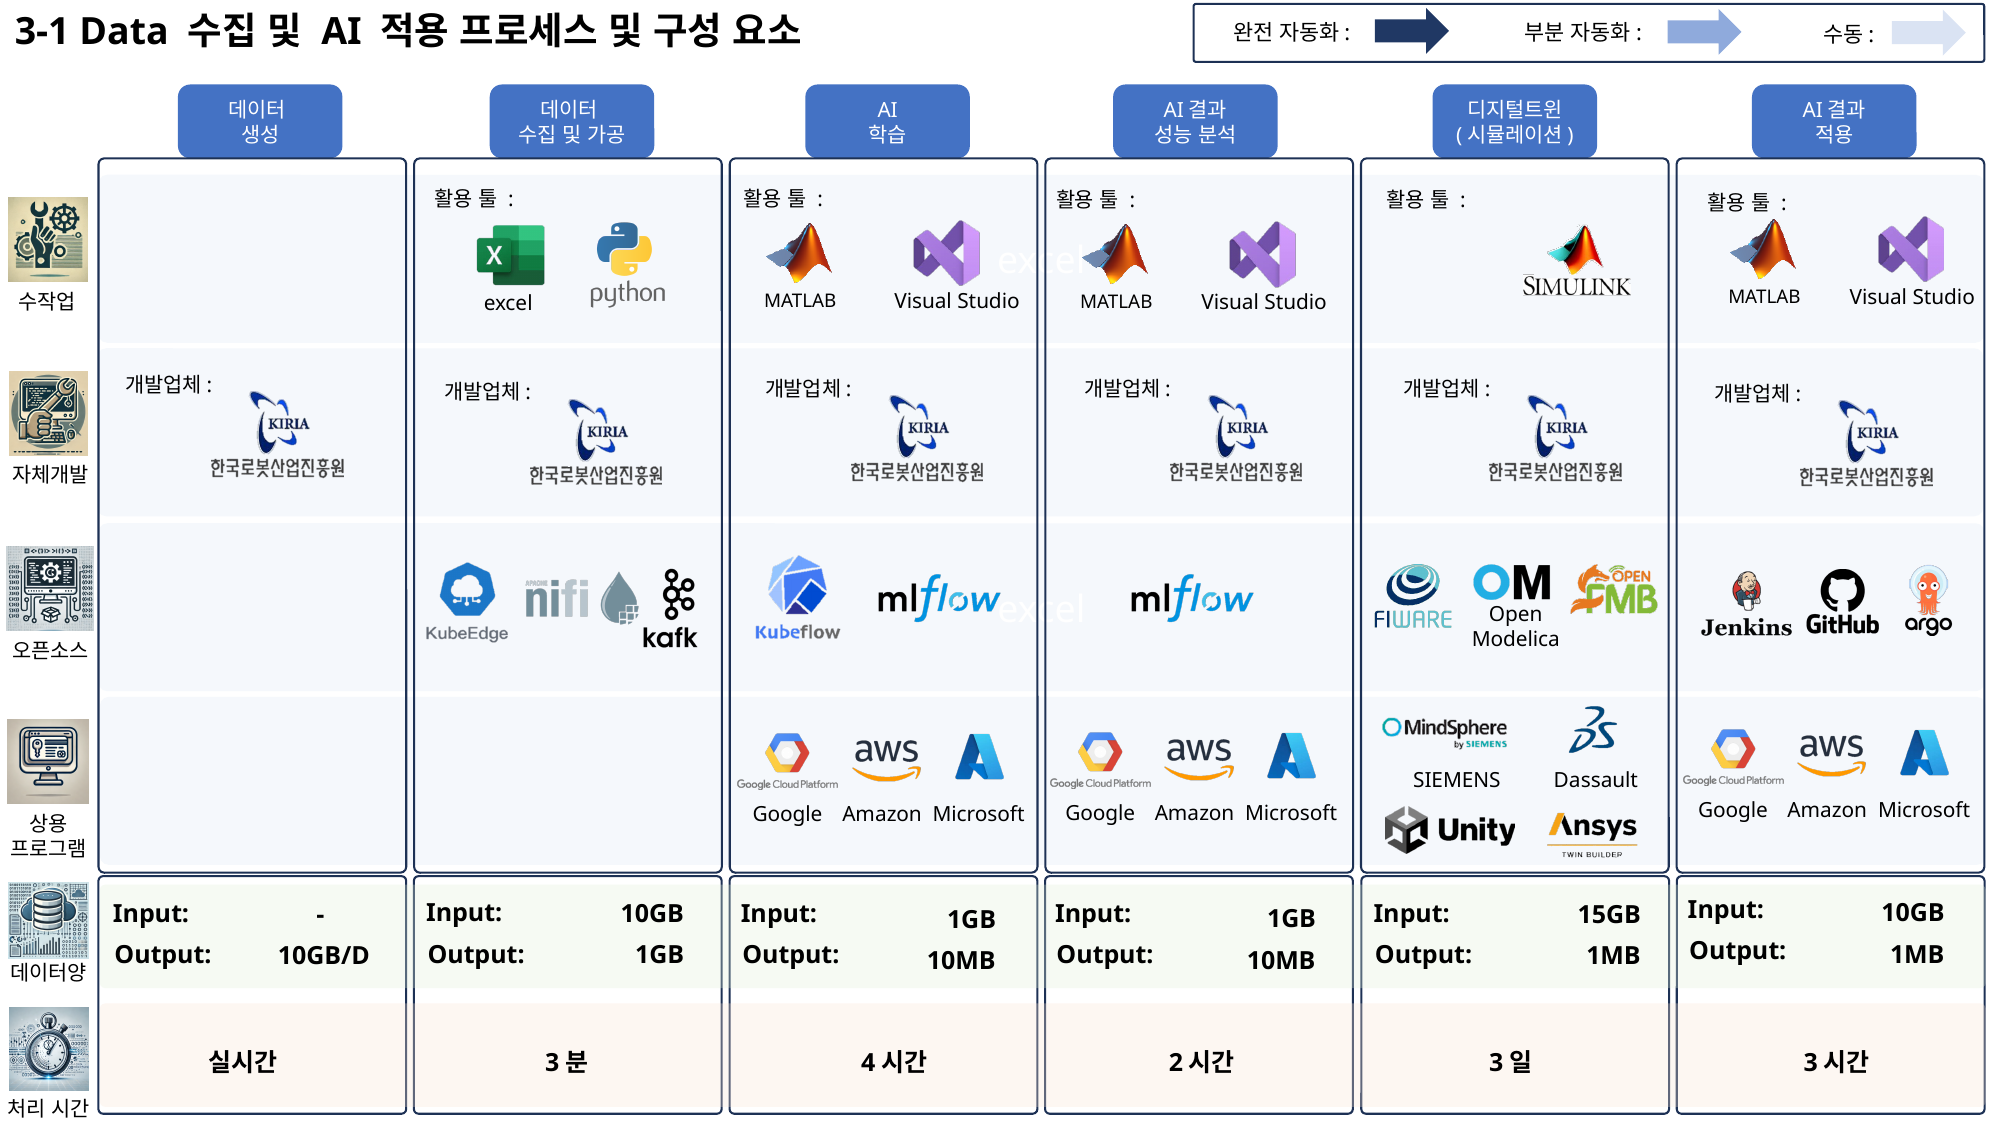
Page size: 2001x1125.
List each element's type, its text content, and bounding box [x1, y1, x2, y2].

text_box [1039, 347, 1044, 518]
text_box [99, 1002, 1987, 1108]
text_box excel [1670, 173, 1675, 344]
text_box AI결과 성능 분석 [1112, 83, 1279, 157]
text_box [1044, 157, 1355, 874]
picture [1489, 395, 1622, 490]
text_box excel [723, 173, 728, 344]
text_box [1355, 347, 1359, 518]
text_box excel [1039, 522, 1044, 693]
text_box Microsoft [1230, 792, 1353, 833]
text_box Output: [412, 930, 547, 976]
picture [1049, 730, 1153, 789]
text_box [1456, 542, 1575, 659]
picture [953, 730, 1006, 783]
text_box 데이터 생성 [176, 83, 344, 157]
text_box Input: [1672, 885, 1779, 931]
text_box Input: [411, 889, 518, 935]
text_box Output: [1041, 931, 1176, 977]
text_box Microsoft [918, 793, 1040, 834]
text_box 활용 툴 : [1371, 179, 1481, 220]
text_box Output: [727, 931, 861, 976]
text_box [1065, 224, 1175, 321]
text_box 활용 툴 : [1692, 182, 1802, 223]
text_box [0, 719, 106, 869]
text_box excel [723, 522, 728, 561]
text_box [412, 990, 723, 1002]
text_box Google [737, 793, 827, 834]
text_box 데이터 수집 및 가공 [488, 83, 656, 157]
text_box [1675, 875, 1986, 885]
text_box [1186, 218, 1347, 322]
text_box 15GB [1562, 890, 1656, 936]
text_box SIEMENS [1398, 763, 1516, 800]
text_box 활용 툴 : [1041, 179, 1151, 220]
text_box AI결과 적용 [1750, 83, 1918, 157]
text_box Google [1683, 789, 1772, 829]
text_box [408, 347, 413, 518]
text_box [723, 347, 728, 518]
picture [1898, 726, 1951, 779]
text_box Output: [106, 931, 234, 977]
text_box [1834, 213, 1995, 317]
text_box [1713, 219, 1823, 315]
text_box 개발업체: [1069, 368, 1192, 408]
picture [1542, 810, 1643, 865]
text_box 10GB [605, 890, 699, 935]
text_box [1360, 875, 1671, 883]
text_box [728, 990, 1039, 1002]
picture [1568, 563, 1659, 614]
text_box 1MB [1571, 932, 1656, 977]
text_box Amazon [827, 793, 918, 834]
text_box 개발업체: [111, 364, 233, 404]
text_box [1675, 157, 1986, 874]
picture [1374, 701, 1517, 763]
text_box Output: [1360, 931, 1494, 976]
picture [1170, 395, 1302, 490]
text_box 실시간 [193, 1039, 293, 1084]
text_box Input: [726, 889, 832, 935]
text_box [1670, 347, 1675, 518]
text_box [97, 875, 408, 883]
picture [1681, 727, 1786, 786]
text_box [1044, 1108, 1354, 1115]
text_box 개발업체: [750, 368, 872, 409]
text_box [0, 883, 106, 993]
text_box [460, 211, 561, 323]
picture [1359, 551, 1456, 640]
text_box [728, 875, 1039, 883]
text_box [1360, 990, 1671, 1002]
text_box [728, 1108, 1039, 1115]
text_box [408, 695, 413, 866]
picture [1385, 806, 1516, 855]
text_box 3시간 [1788, 1038, 1885, 1084]
text_box Input: [106, 890, 205, 936]
text_box [106, 883, 1987, 990]
text_box [1044, 875, 1354, 883]
picture [588, 221, 667, 309]
text_box [723, 695, 728, 866]
text_box 4시간 [846, 1038, 942, 1084]
text_box [1670, 695, 1675, 866]
text_box [1039, 695, 1044, 866]
text_box excel [1670, 522, 1675, 693]
picture [851, 395, 983, 490]
text_box 10MB [1231, 936, 1331, 982]
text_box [749, 223, 858, 320]
text_box 1GB [932, 895, 1011, 937]
text_box [1359, 157, 1670, 874]
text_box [0, 197, 94, 322]
picture [211, 391, 344, 486]
picture [1265, 729, 1318, 782]
text_box Input: [1040, 890, 1147, 935]
text_box excel [1039, 173, 1044, 344]
text_box Amazon [1140, 792, 1230, 833]
text_box 1GB [1252, 895, 1331, 936]
text_box [1044, 990, 1354, 1002]
text_box 10GB/D [262, 932, 385, 977]
text_box 3-1 Data 수집 및 AI 적용 프로세스 및 구성 요소 [0, 0, 887, 60]
picture [1694, 559, 1970, 643]
text_box Output: [1674, 926, 1808, 972]
text_box 활용 툴 : [419, 178, 529, 219]
text_box Microsoft [1863, 789, 1985, 829]
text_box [0, 1007, 110, 1125]
text_box 활용 툴 : [729, 178, 838, 219]
text_box 3일 [1474, 1038, 1548, 1084]
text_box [0, 371, 108, 495]
picture [873, 572, 1009, 624]
text_box [412, 875, 723, 883]
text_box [1193, 3, 1985, 62]
text_box 1MB [1874, 930, 1960, 976]
picture [852, 740, 921, 782]
picture [530, 399, 662, 494]
text_box AI 학습 [804, 83, 971, 157]
text_box [413, 157, 723, 874]
text_box 디지털트윈 (시뮬레이션) [1431, 83, 1599, 157]
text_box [879, 217, 1040, 321]
picture [1800, 400, 1933, 495]
text_box 2시간 [1154, 1039, 1250, 1085]
picture [426, 562, 508, 644]
text_box excel [723, 655, 728, 693]
text_box 1GB [620, 930, 699, 976]
picture [1164, 739, 1234, 781]
text_box Amazon [1772, 789, 1863, 829]
text_box excel [1355, 173, 1359, 344]
picture [736, 731, 840, 791]
text_box excel [408, 173, 413, 344]
text_box 3분 [530, 1039, 603, 1084]
text_box [728, 157, 1039, 874]
text_box 개발업체: [1388, 368, 1511, 408]
text_box Dassault [1539, 759, 1653, 800]
text_box [97, 990, 408, 1007]
text_box [1675, 987, 1986, 1004]
text_box Input: [1358, 889, 1465, 935]
text_box [1360, 1108, 1671, 1115]
text_box excel [1355, 522, 1359, 693]
text_box 10MB [911, 937, 1011, 982]
picture [525, 541, 850, 655]
text_box Google [1050, 792, 1140, 833]
text_box [1355, 695, 1359, 866]
picture [1562, 697, 1624, 759]
text_box 10GB [1866, 889, 1960, 935]
text_box [1675, 1106, 1986, 1115]
text_box excel [408, 522, 413, 693]
text_box 개발업체: [429, 371, 552, 412]
picture [1797, 735, 1866, 777]
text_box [0, 546, 108, 671]
text_box [97, 157, 408, 874]
text_box 개발업체: [1699, 373, 1822, 413]
text_box [110, 1108, 408, 1115]
picture [1126, 572, 1262, 624]
text_box - [301, 890, 340, 932]
text_box [412, 1108, 723, 1115]
picture [1523, 206, 1631, 314]
